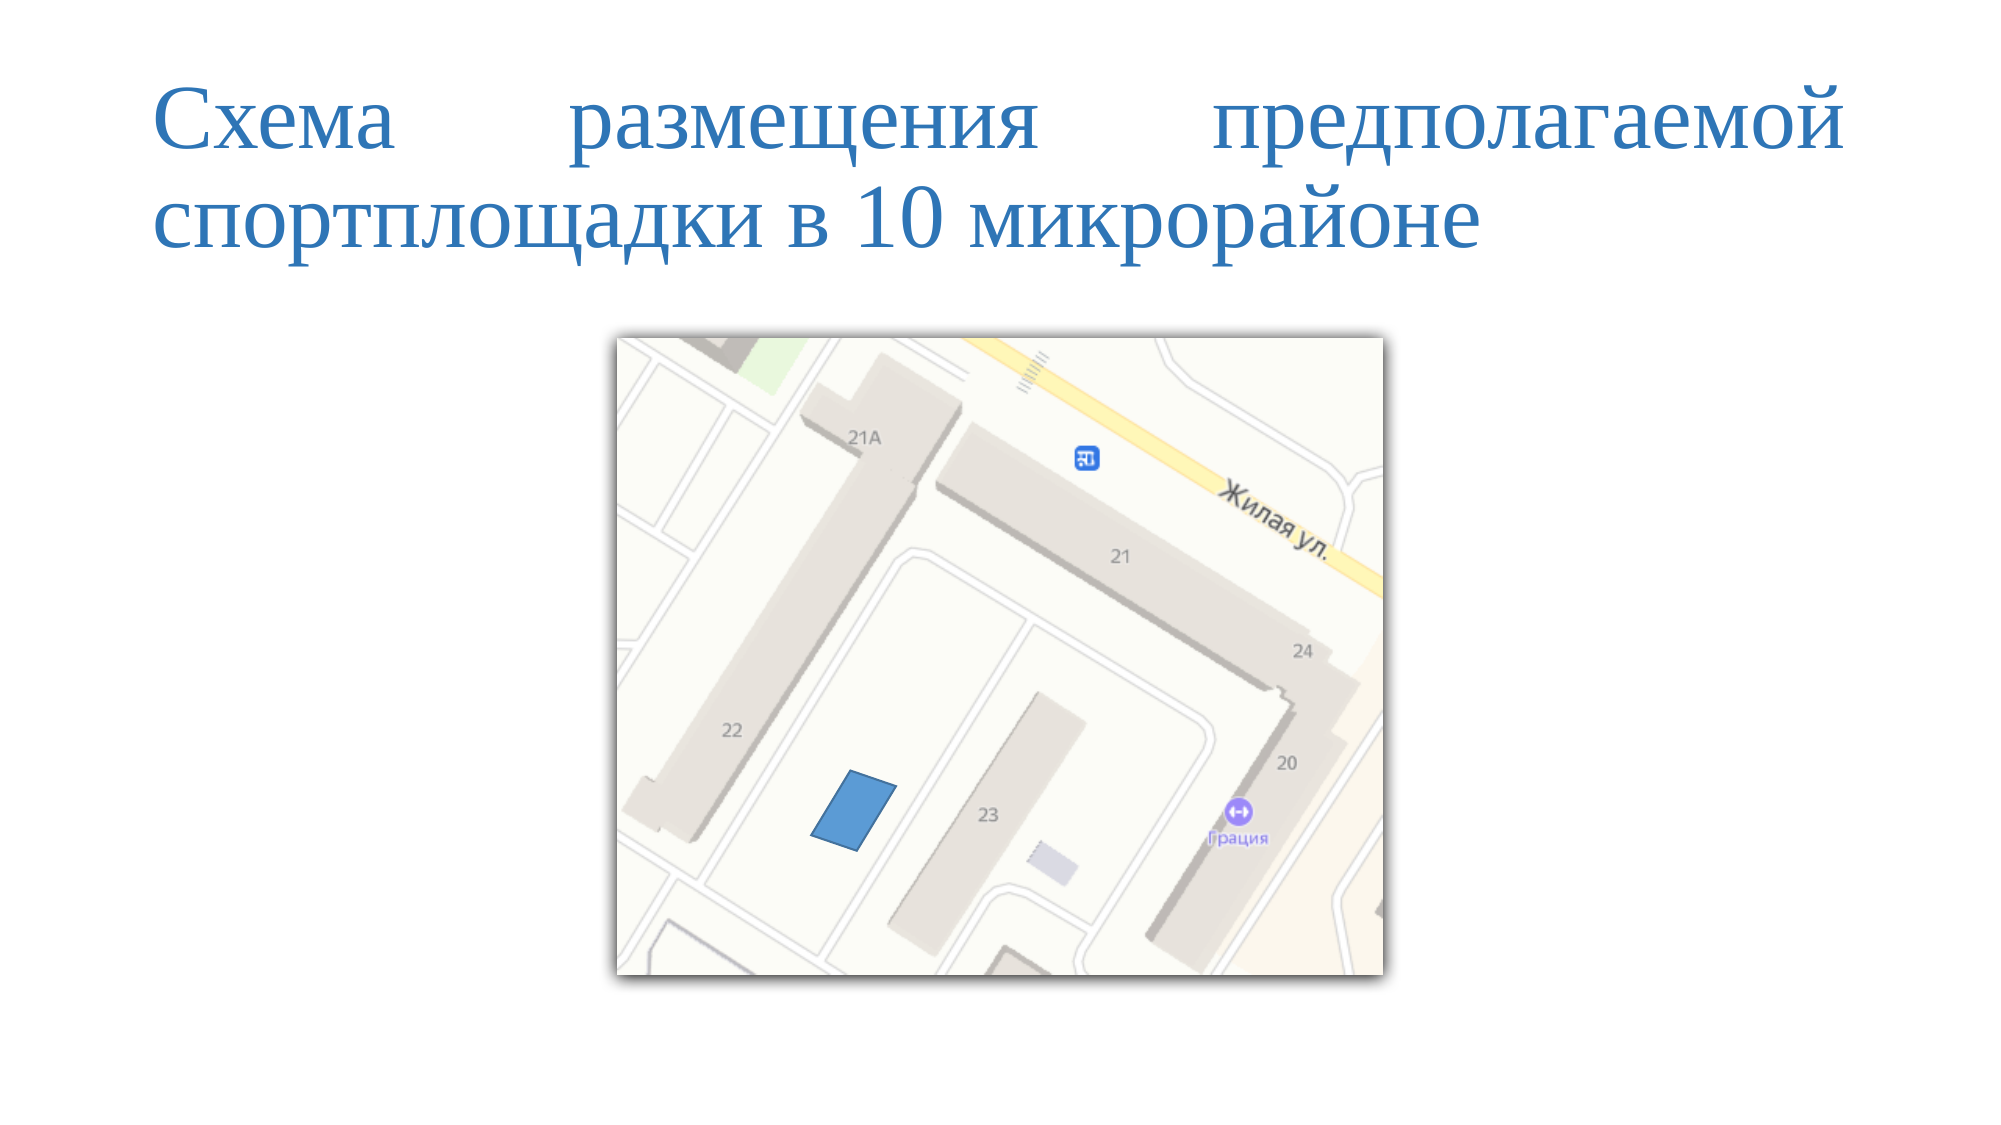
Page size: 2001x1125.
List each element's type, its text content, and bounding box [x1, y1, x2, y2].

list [617, 338, 1383, 975]
title Схема размещения предполагаемой спортплощадки в 10 микрорайоне [137, 59, 1863, 278]
